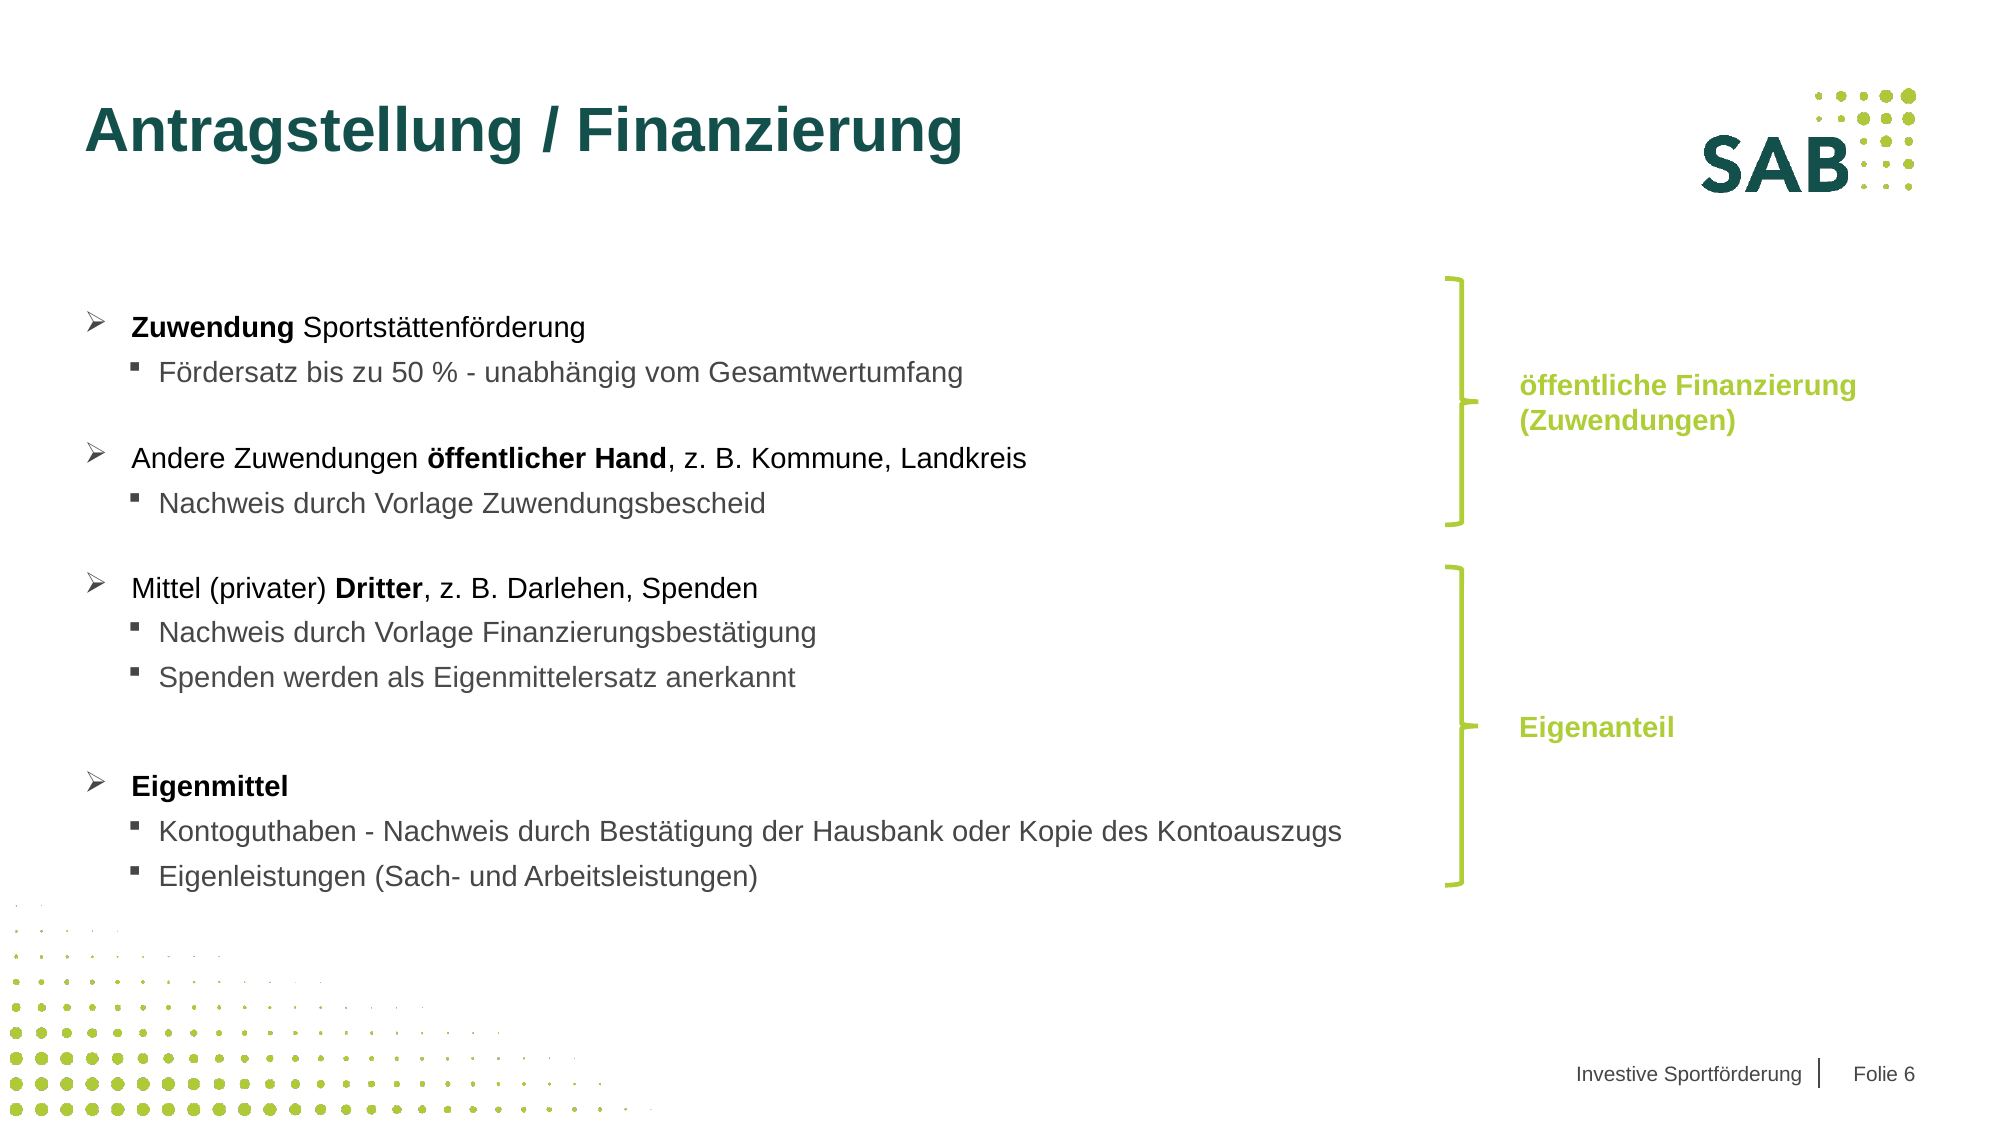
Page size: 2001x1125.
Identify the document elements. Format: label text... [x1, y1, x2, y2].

text_box [1445, 277, 1479, 526]
slide_number Folie 6 [1818, 1060, 1916, 1086]
list Zuwendung Sportstättenförderung Fördersatz bis zu 50 % - unabhängig vom Gesamtwertumfang Andere Zuwendungen öffentlicher Hand, z. B. Kommune, Landkreis Nachweis durch Vorlage Zuwendungsbescheid Mittel (privater) Dritter, z. B. Darlehen, Spenden Nachweis durch Vorlage Finanzierungsbestätigung Spenden werden als Eigenmittelersatz anerkannt Eigenmittel Kontoguthaben - Nachweis durch Bestätigung der Hausbank oder Kopie des Kontoauszugs Eigenleistungen (Sach- und Arbeitsleistungen) [84, 304, 1462, 933]
text_box Eigenanteil [1519, 708, 1833, 744]
footer Investive Sportförderung [739, 1060, 1803, 1086]
picture [1701, 88, 1916, 193]
picture [0, 889, 667, 1125]
text_box öffentliche Finanzierung (Zuwendungen) [1519, 366, 1858, 437]
title Antragstellung / Finanzierung [84, 88, 1502, 165]
text_box [1445, 566, 1479, 886]
